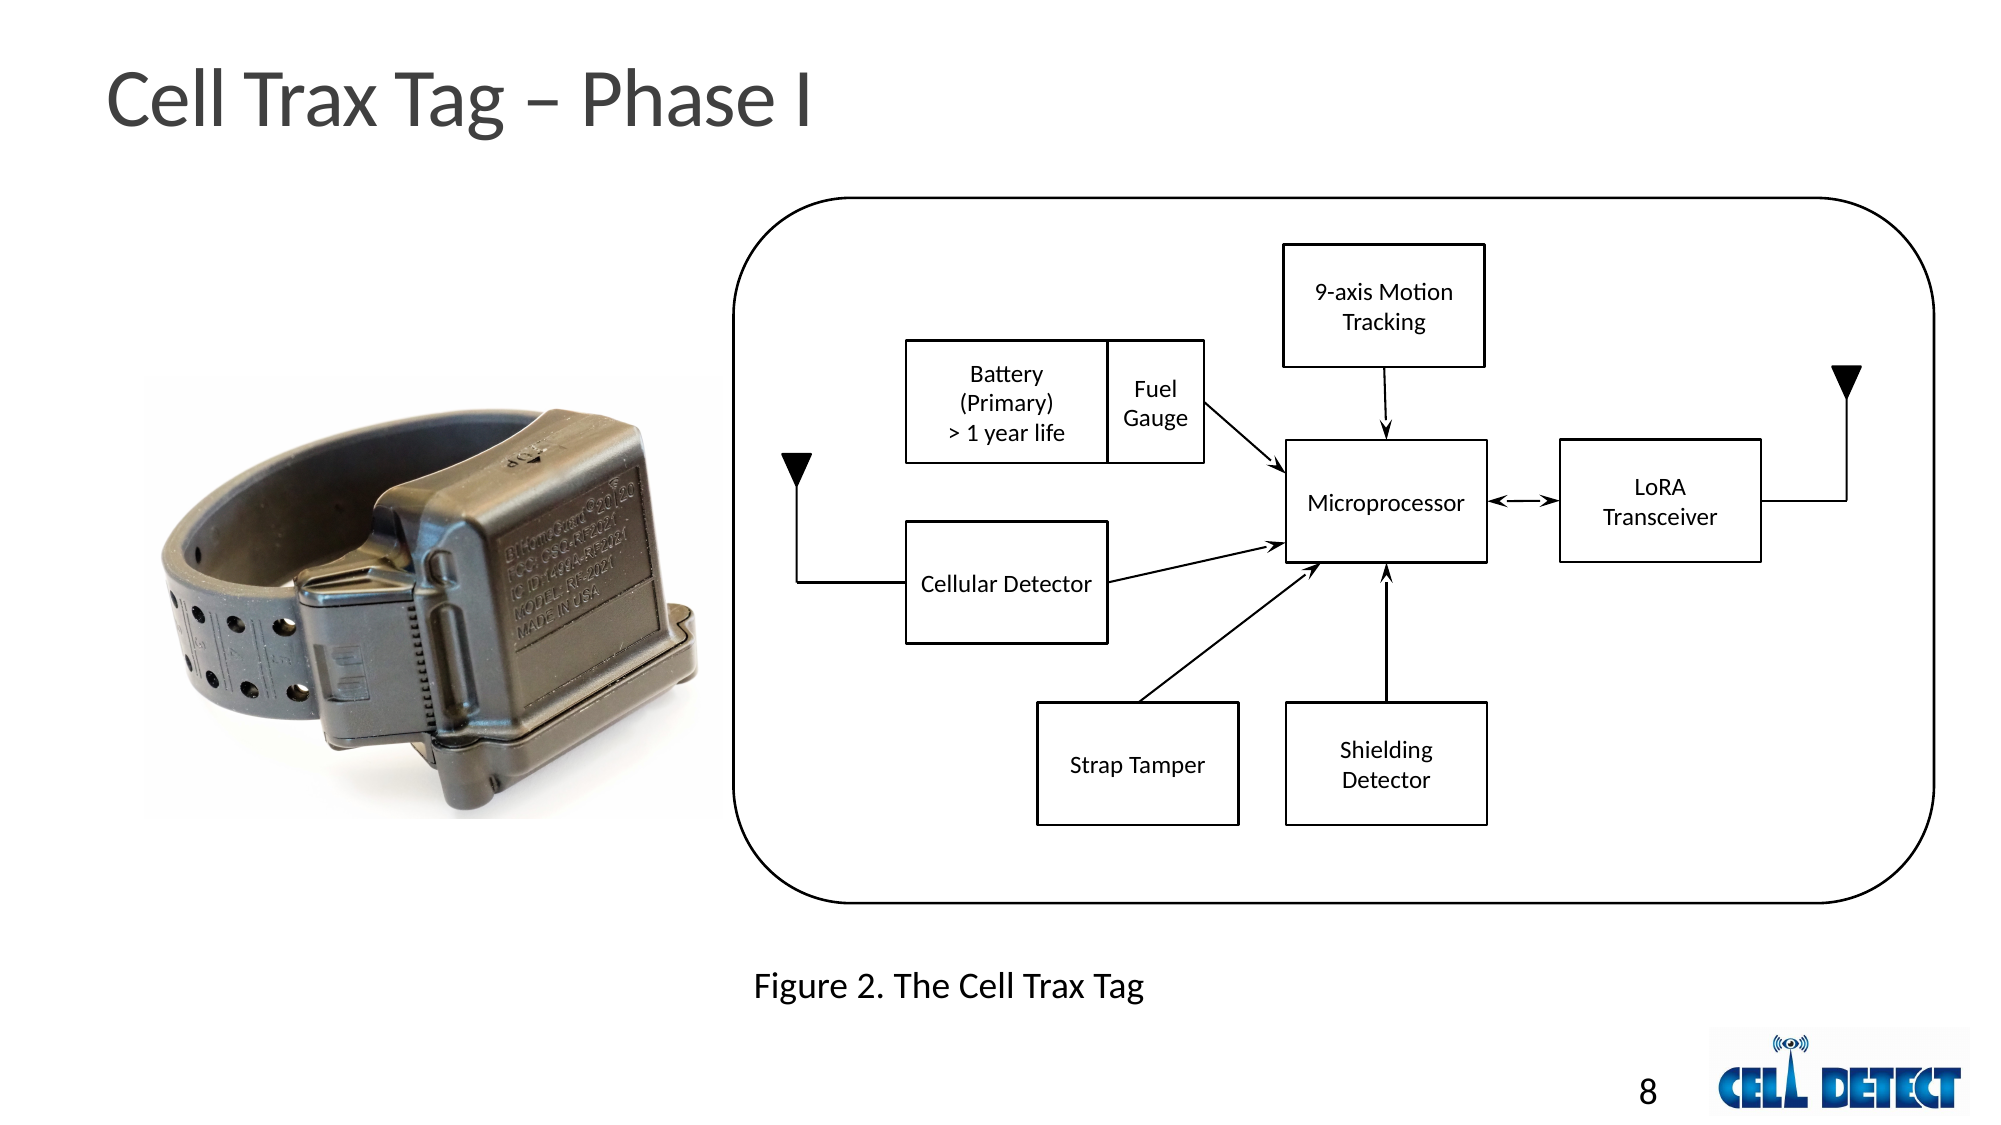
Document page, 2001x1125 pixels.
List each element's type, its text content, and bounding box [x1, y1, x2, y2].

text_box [1383, 366, 1388, 441]
title Cell Trax Tag – Phase I [91, 55, 1900, 152]
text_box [1203, 401, 1287, 475]
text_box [1106, 541, 1287, 583]
text_box [732, 196, 1936, 905]
picture [1708, 1027, 1971, 1116]
slide_number 8 [1624, 1059, 1706, 1120]
text_box Figure 2. The Cell Trax Tag [738, 953, 1362, 1013]
picture [143, 375, 724, 819]
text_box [1137, 561, 1322, 704]
